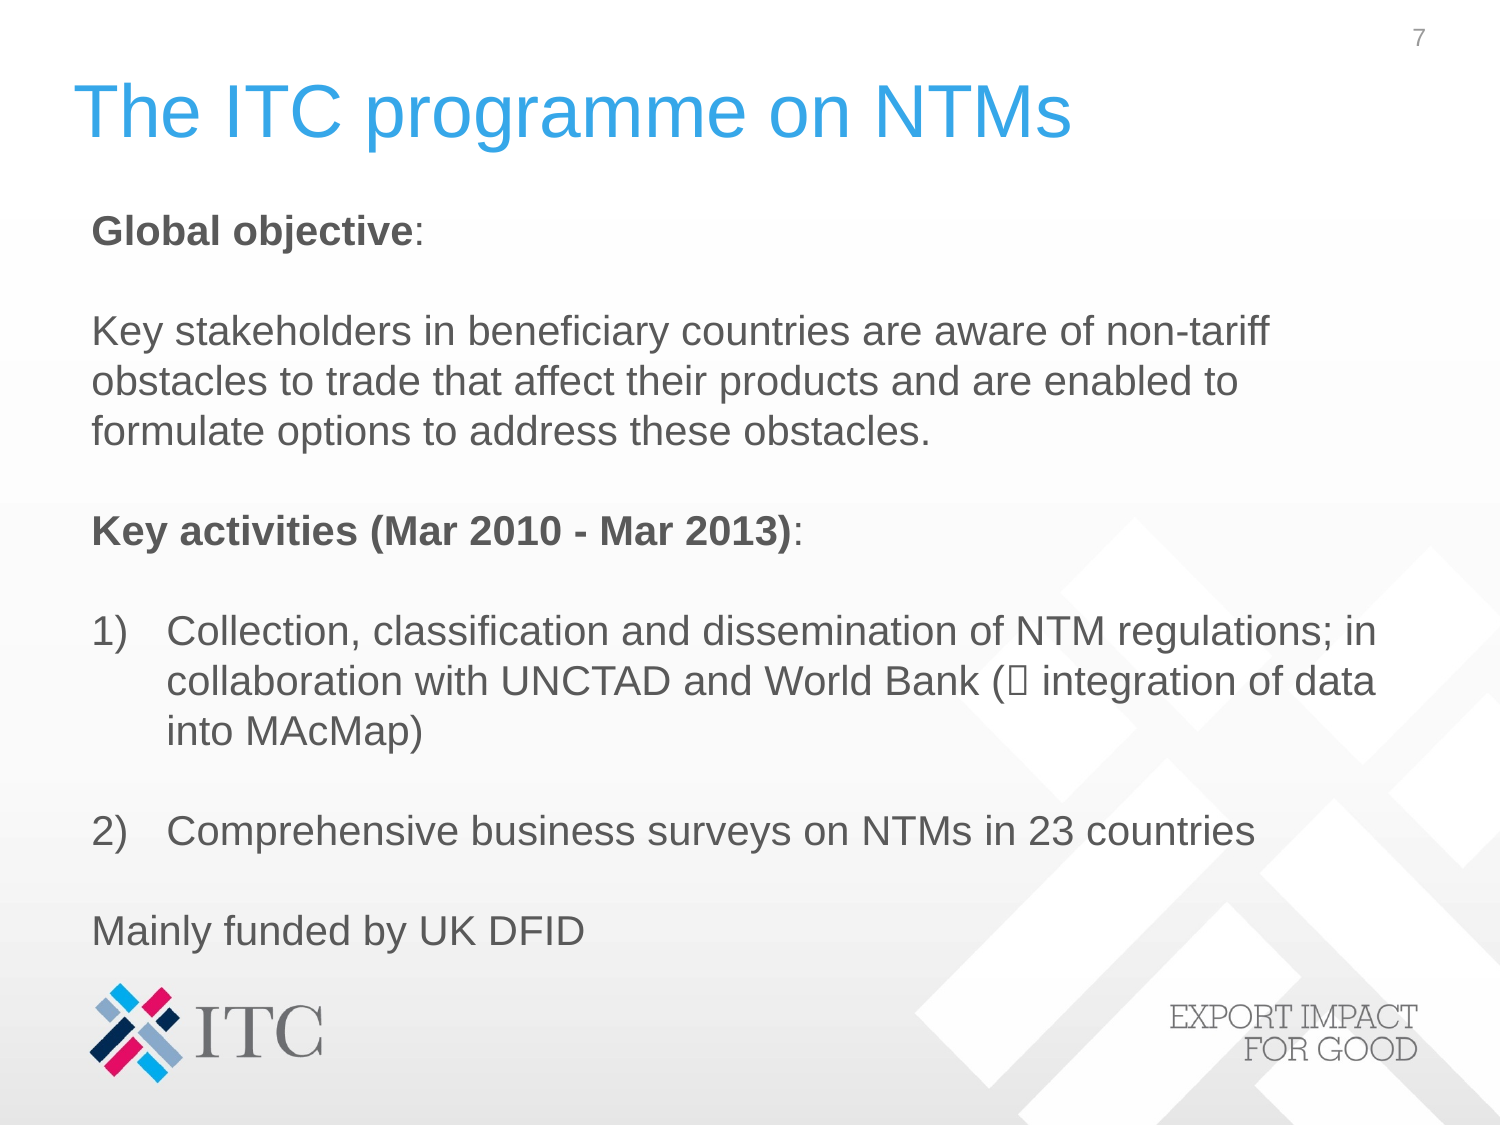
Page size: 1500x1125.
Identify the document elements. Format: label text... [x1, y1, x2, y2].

picture [0, 0, 1500, 1125]
title The ITC programme on NTMs [58, 54, 1372, 146]
text_box Global objective: Key stakeholders in beneficiary countries are aware of non-tariff obstacles to trade that affect their products and are enabled to formulate options to address these obstacles. Key activities (Mar 2010 - Mar 2013): Collection, classification and dissemination of NTM regulations; in collaboration with UNCTAD and World Bank ( integration of data into MAcMap) Comprehensive business surveys on NTMs in 23 countries Mainly funded by UK DFID [76, 196, 1412, 1012]
slide_number 7 [1335, 6, 1442, 67]
